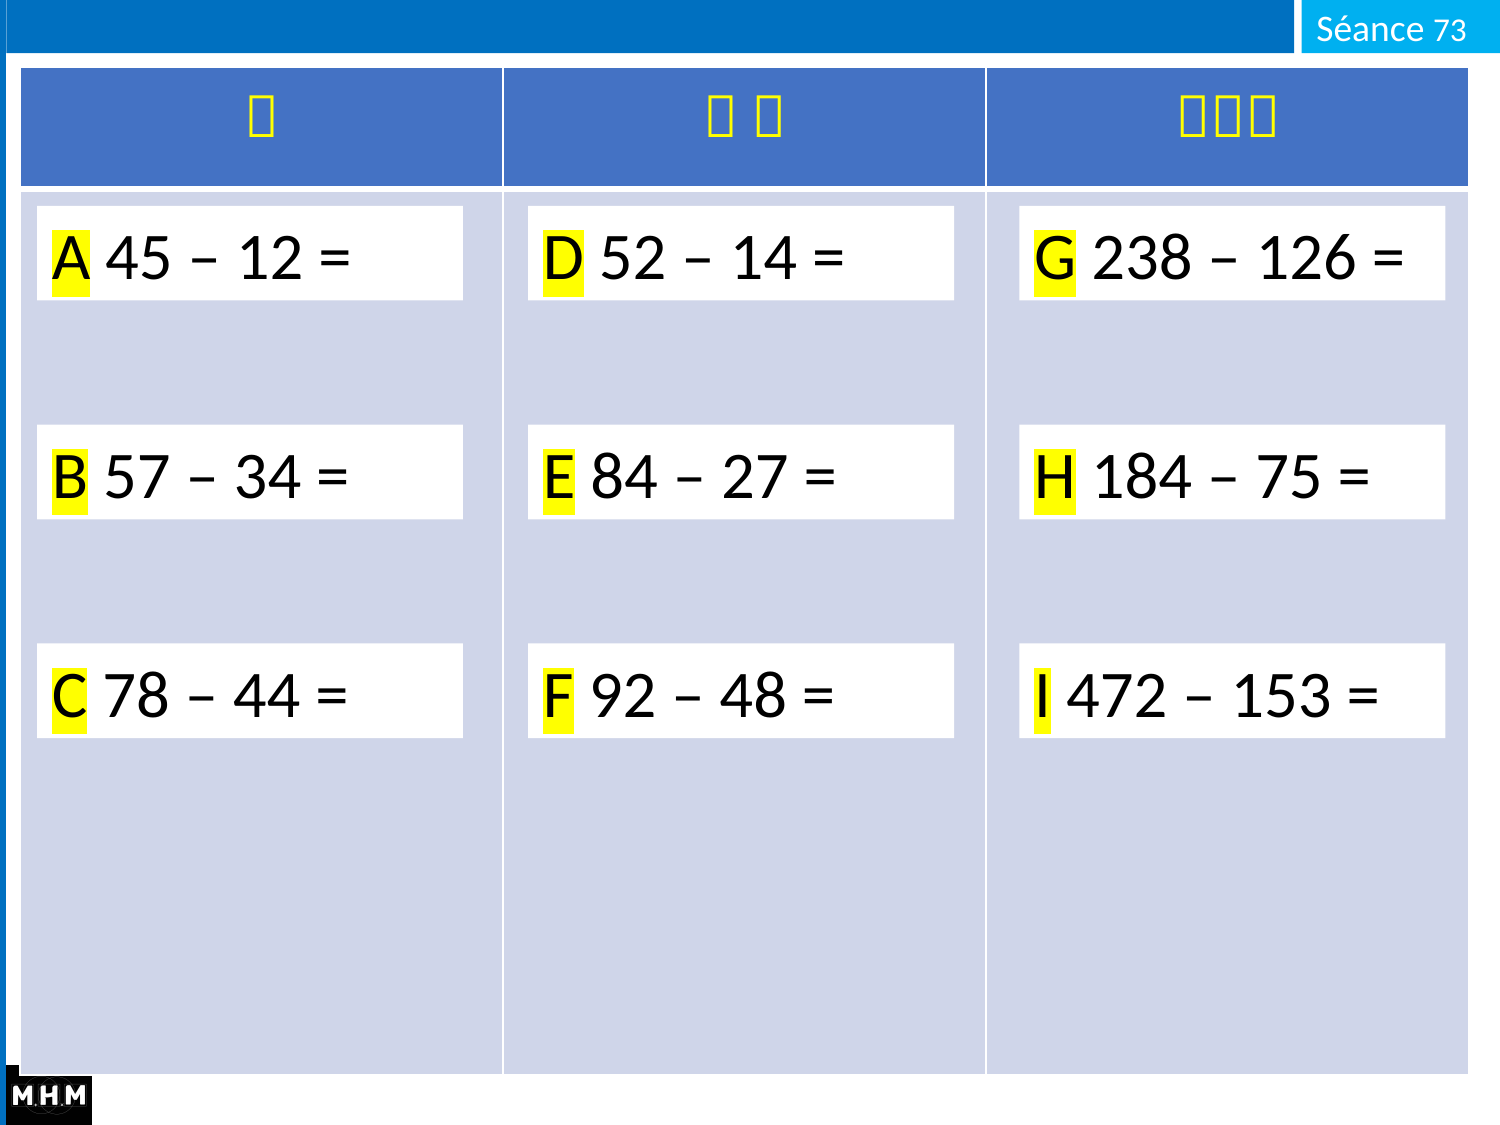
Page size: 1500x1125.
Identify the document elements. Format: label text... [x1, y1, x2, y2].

text_box I 472 – 153 = [1019, 643, 1446, 739]
text_box B 57 – 34 = [37, 424, 463, 520]
table_cell [987, 192, 1468, 1074]
text_box G 238 – 126 = [1019, 205, 1446, 301]
text_box A 45 – 12 = [37, 205, 463, 301]
table_header   [504, 68, 985, 186]
text_box D 52 – 14 = [528, 205, 955, 301]
text_box E 84 – 27 = [528, 424, 955, 520]
text_box C 78 – 44 = [37, 643, 463, 739]
table_cell [504, 192, 985, 1074]
text_box H 184 – 75 = [1019, 424, 1446, 520]
table_header  [21, 68, 502, 186]
picture [6, 1065, 92, 1125]
table_header  [987, 68, 1468, 186]
table_cell [21, 192, 502, 1074]
text_box F 92 – 48 = [528, 643, 955, 739]
